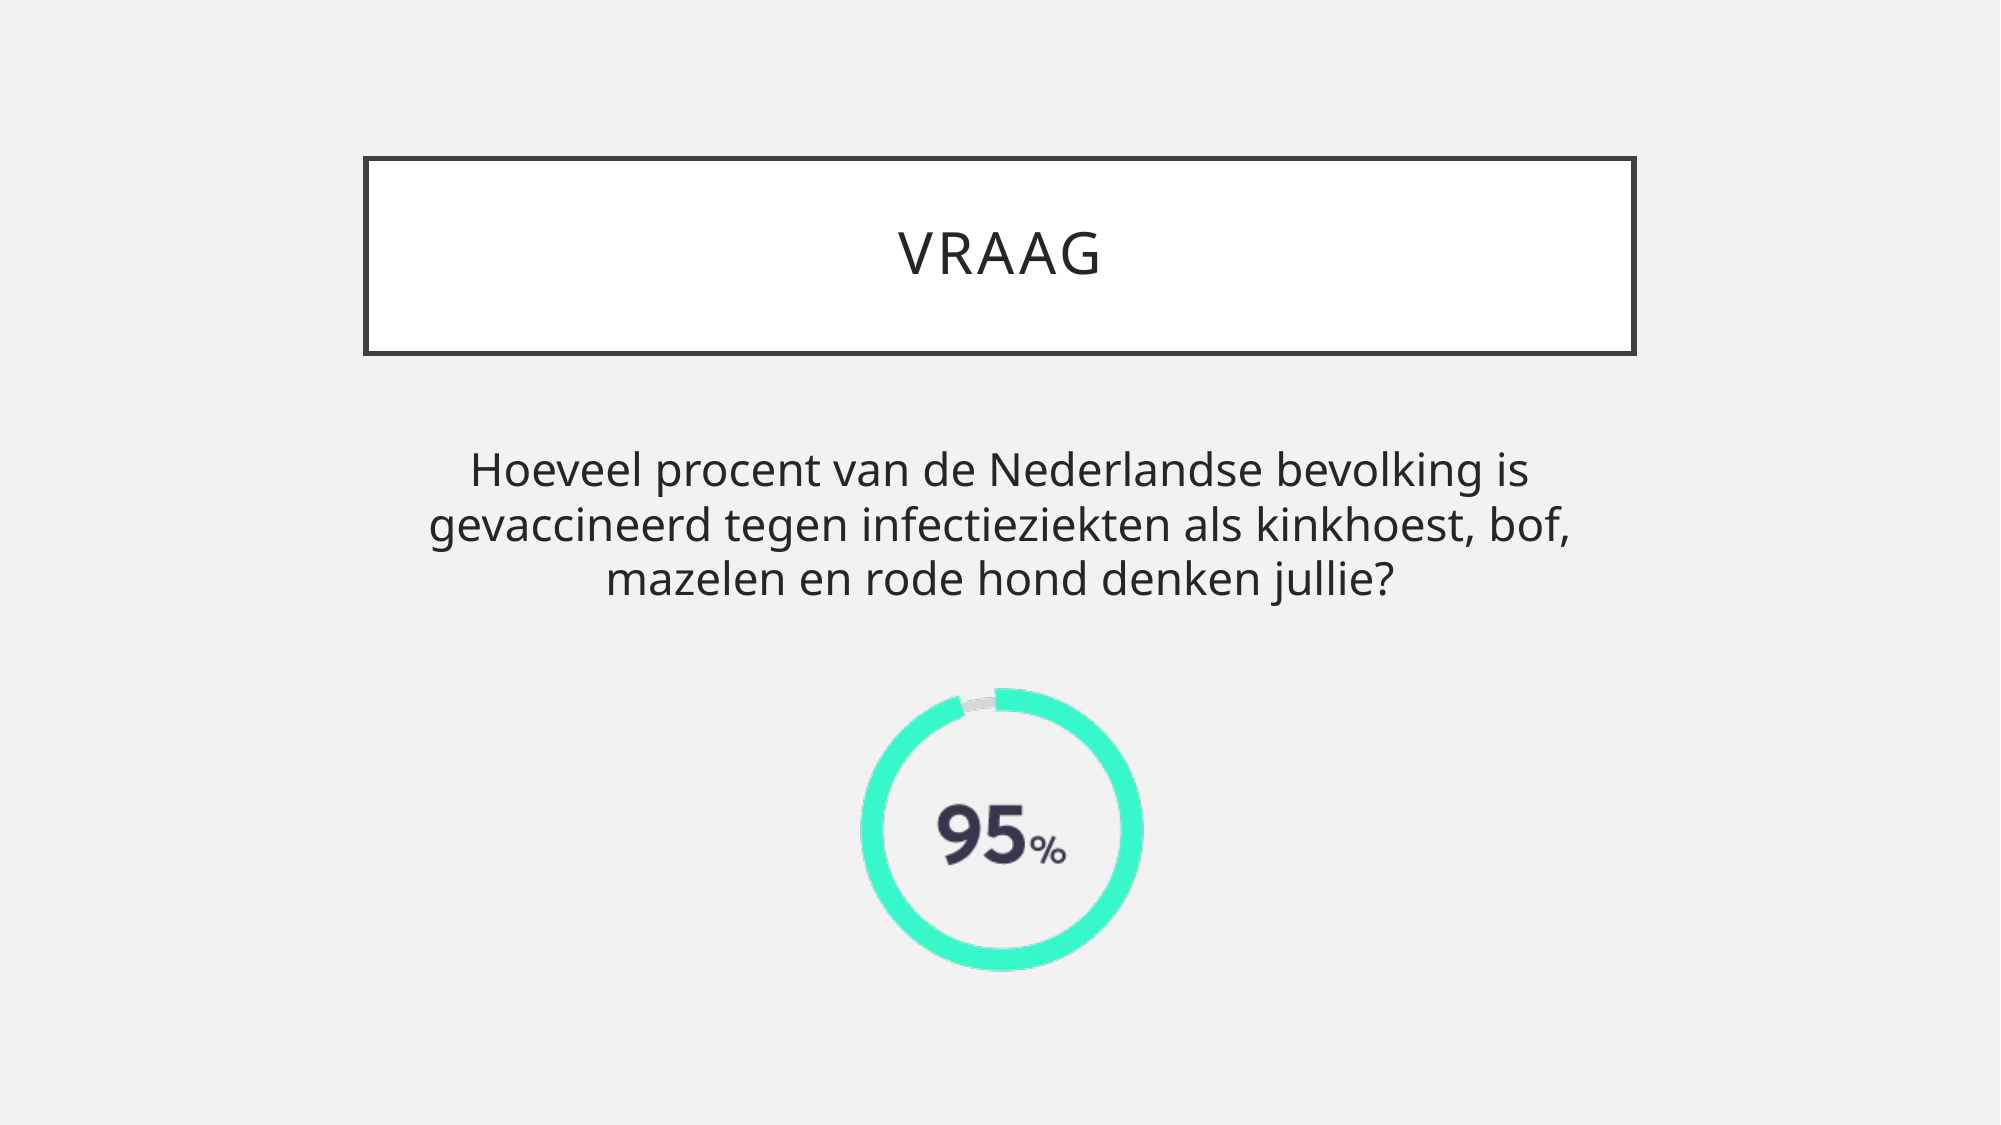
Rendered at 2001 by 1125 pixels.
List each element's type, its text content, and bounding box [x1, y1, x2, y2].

title vraag [363, 156, 1637, 356]
picture [853, 687, 1147, 981]
list Hoeveel procent van de Nederlandse bevolking is gevaccineerd tegen infectieziekten als kinkhoest, bof, mazelen en rode hond denken jullie? [366, 432, 1634, 942]
